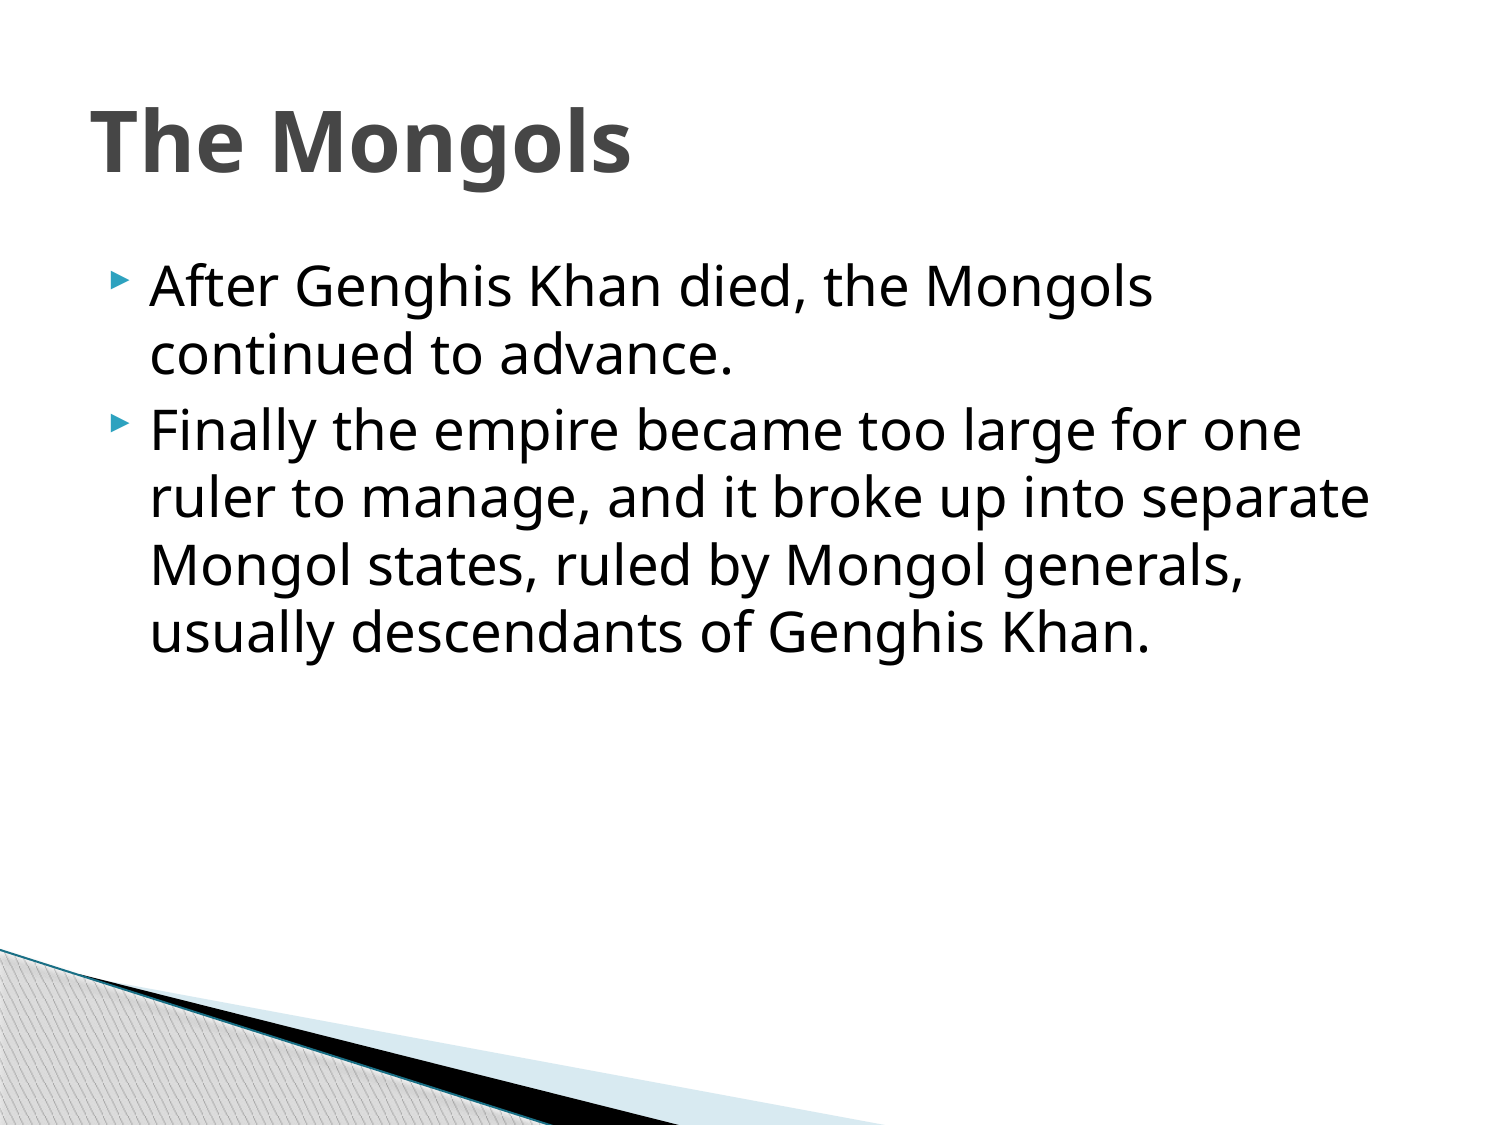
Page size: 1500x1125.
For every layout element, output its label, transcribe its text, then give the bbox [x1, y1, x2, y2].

list After Genghis Khan died, the Mongols continued to advance. Finally the empire became too large for one ruler to manage, and it broke up into separate Mongol states, ruled by Mongol generals, usually descendants of Genghis Khan. [75, 243, 1425, 986]
title The Mongols [75, 45, 1425, 233]
